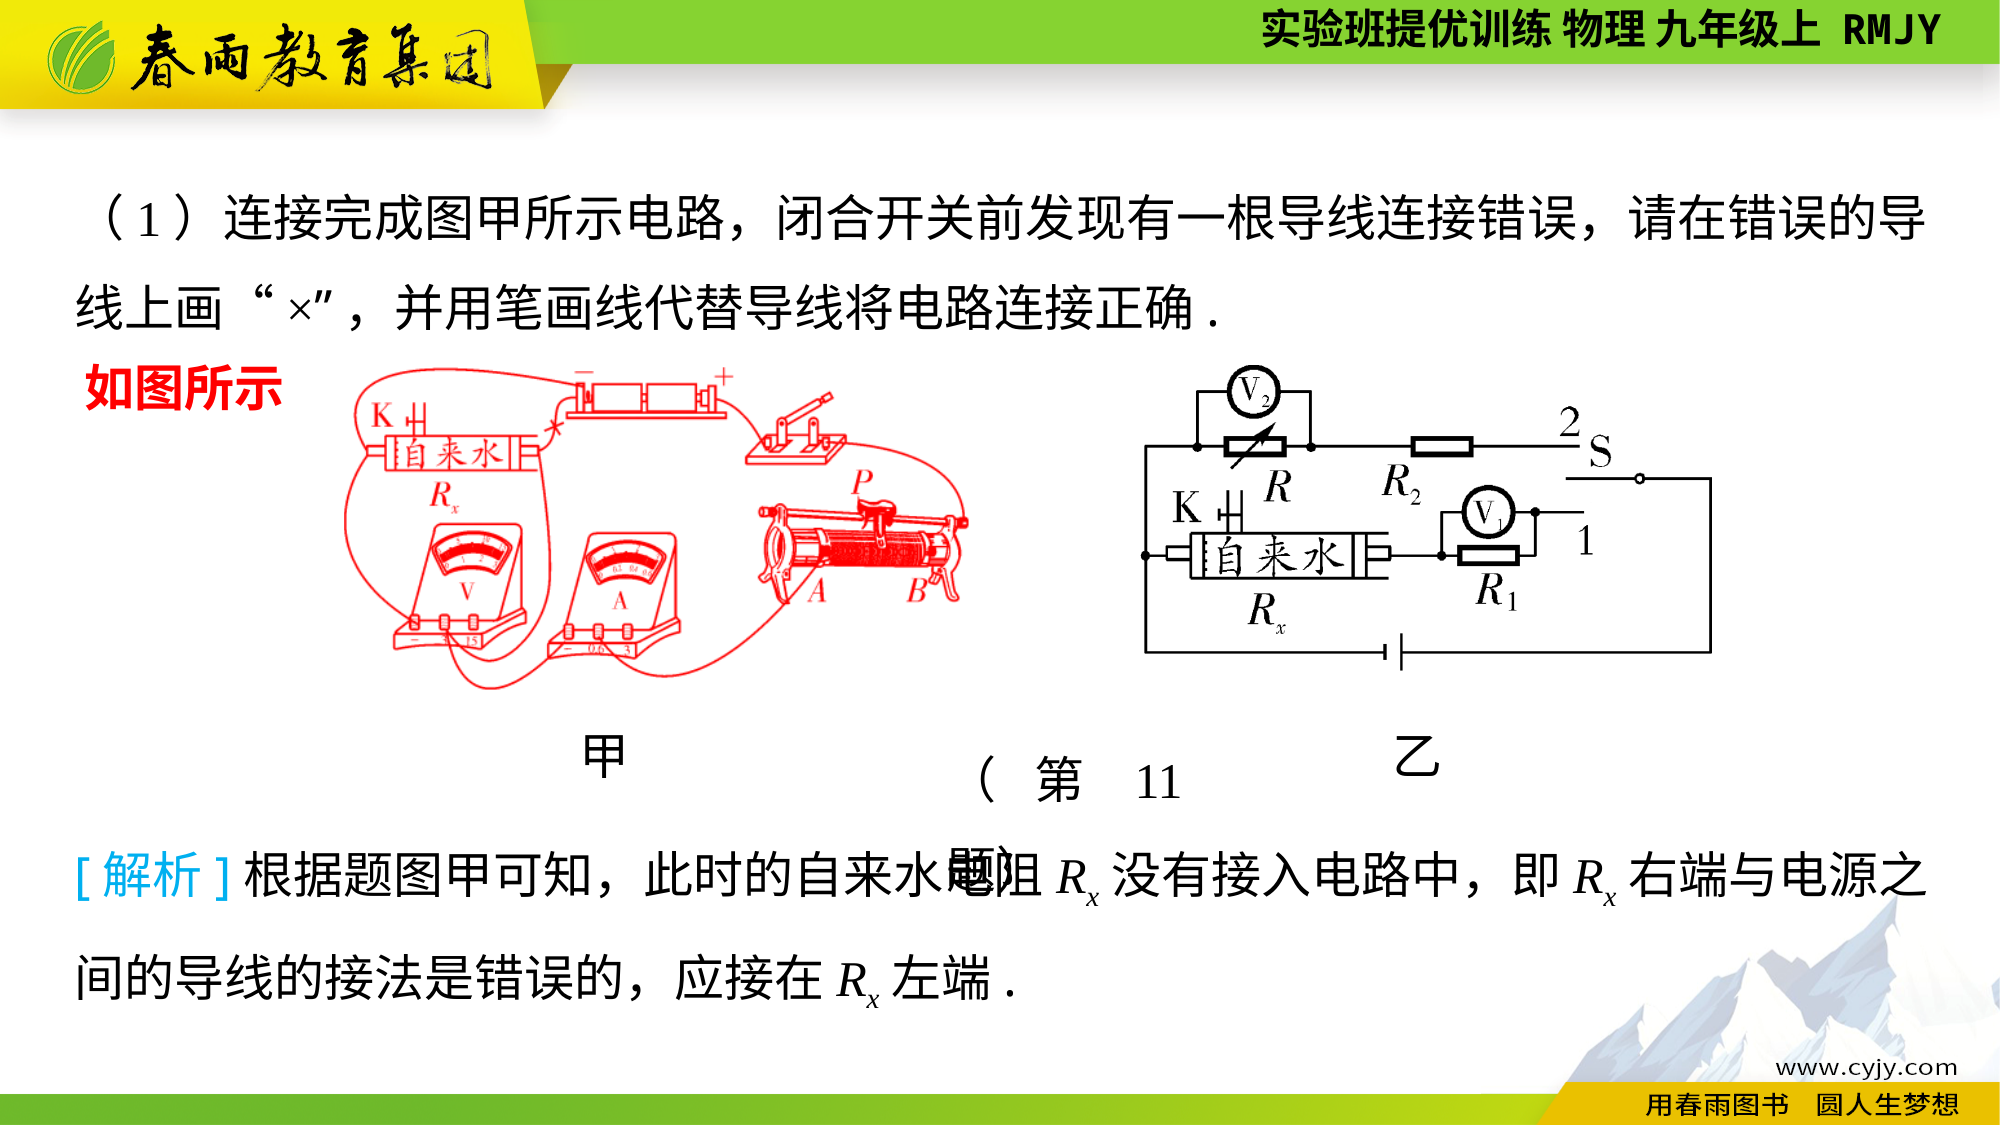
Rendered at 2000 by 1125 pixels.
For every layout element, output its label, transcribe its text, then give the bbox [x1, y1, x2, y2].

text_box 如图所示 [69, 348, 298, 424]
text_box 甲 [565, 700, 645, 793]
picture [0, 0, 2000, 1125]
list （1）连接完成图甲所示电路，闭合开关前发现有一根导线连接错误，请在错误的导线上画“×”，并用笔画线代替导线将电路连接正确. [59, 149, 1944, 335]
text_box （第11题） [931, 711, 1210, 802]
text_box 乙 [1378, 687, 1458, 793]
text_box [解析]根据题图甲可知，此时的自来水电阻Rx没有接入电路中，即Rx右端与电源之间的导线的接法是错误的，应接在Rx左端. [59, 802, 1944, 1023]
